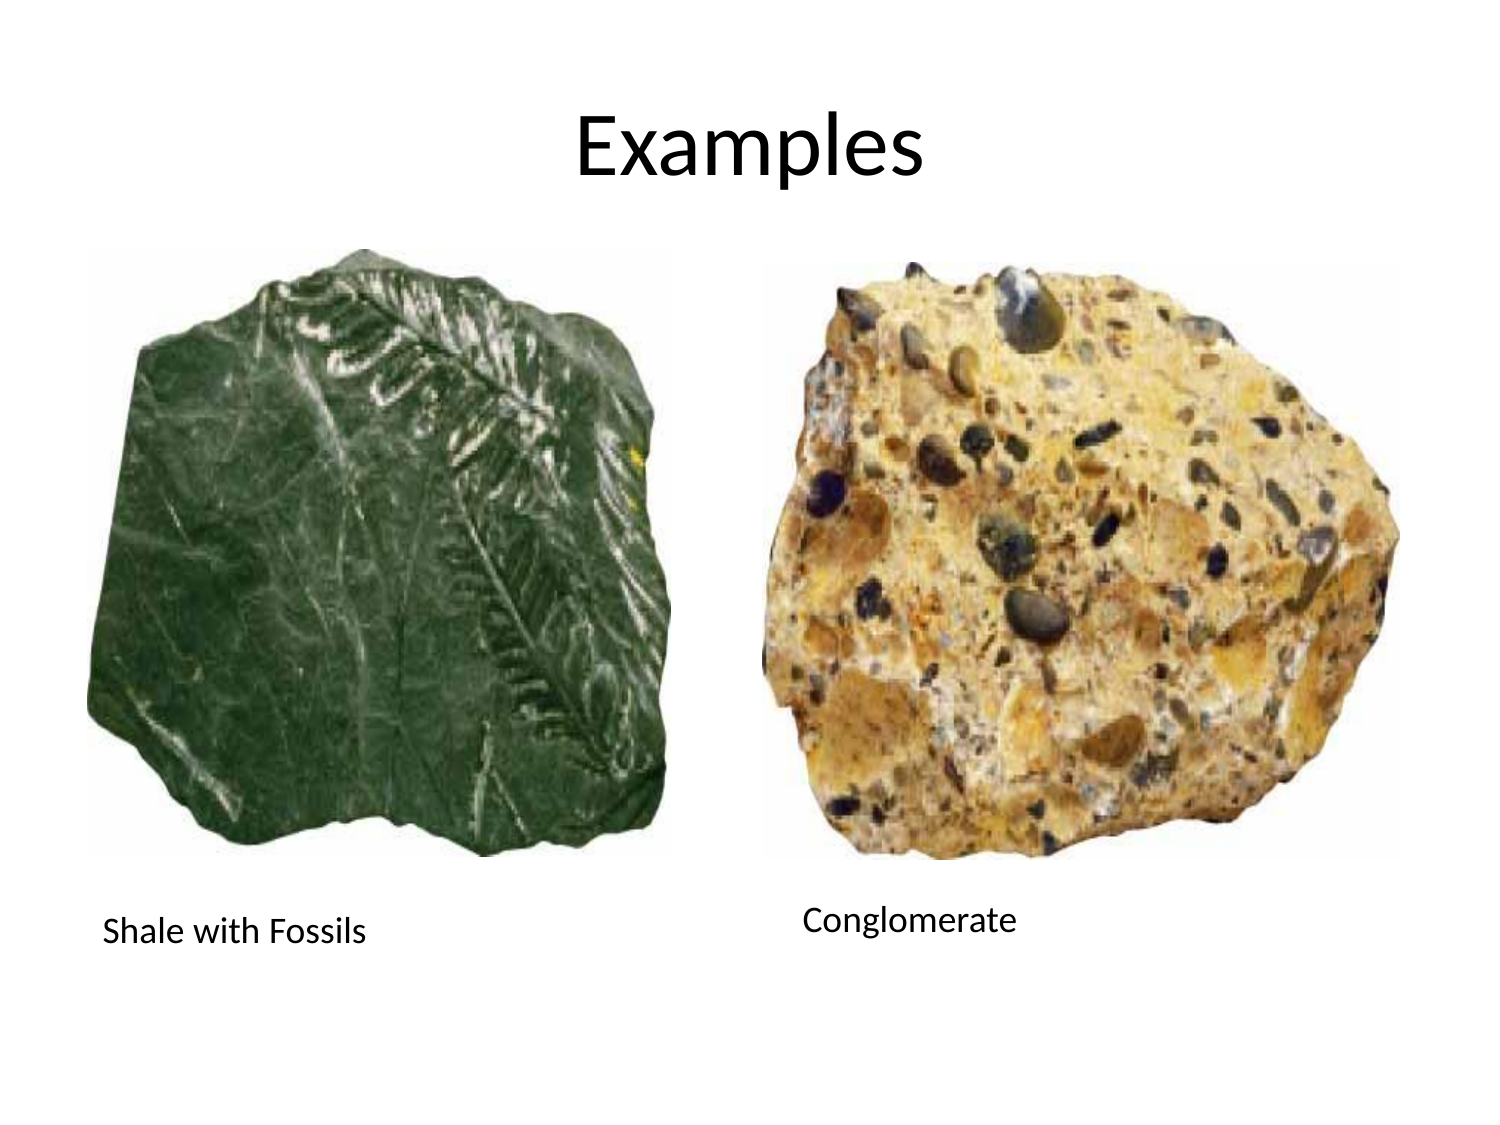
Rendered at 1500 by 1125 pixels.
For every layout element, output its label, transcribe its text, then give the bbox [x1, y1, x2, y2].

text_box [87, 249, 676, 963]
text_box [762, 262, 1401, 949]
title Examples [75, 45, 1425, 233]
